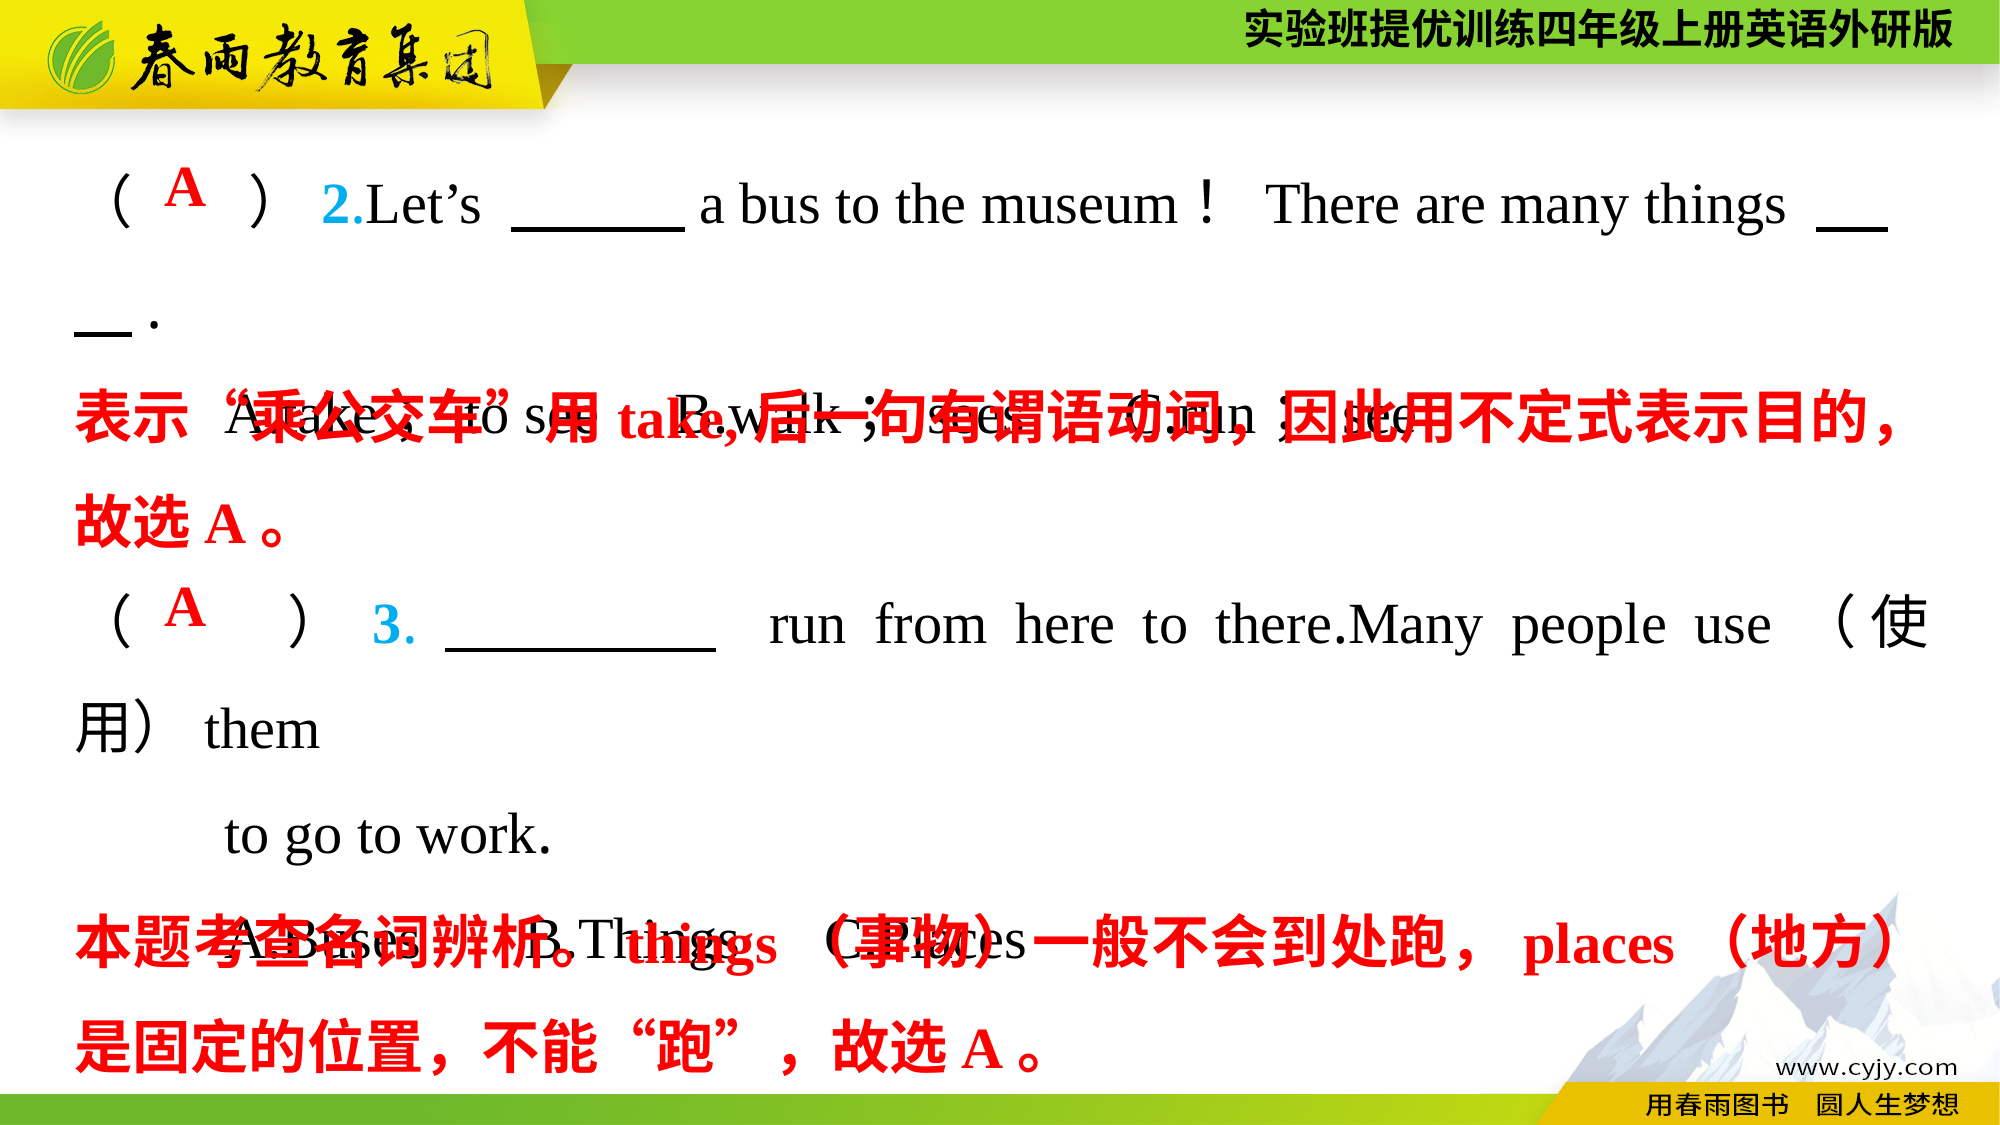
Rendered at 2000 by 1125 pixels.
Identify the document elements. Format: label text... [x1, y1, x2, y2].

text_box （ ）3. run from here to there.Many people use（使用）them to go to work. A.Buses B.Things C.Places [59, 543, 1944, 862]
text_box A [149, 140, 222, 226]
text_box A [149, 560, 222, 646]
text_box 本题考查名词辨析。things（事物）一般不会到处跑，places（地方）是固定的位置，不能“跑”，故选A。 [59, 862, 1944, 1088]
list （ ）2.Let’s a bus to the museum！There are many things . A.take；to see B.walk；sees C.run；see [59, 122, 1944, 338]
picture [0, 0, 2000, 1125]
text_box 表示“乘公交车”用take,后一句有谓语动词，因此用不定式表示目的，故选A。 [59, 338, 1944, 543]
